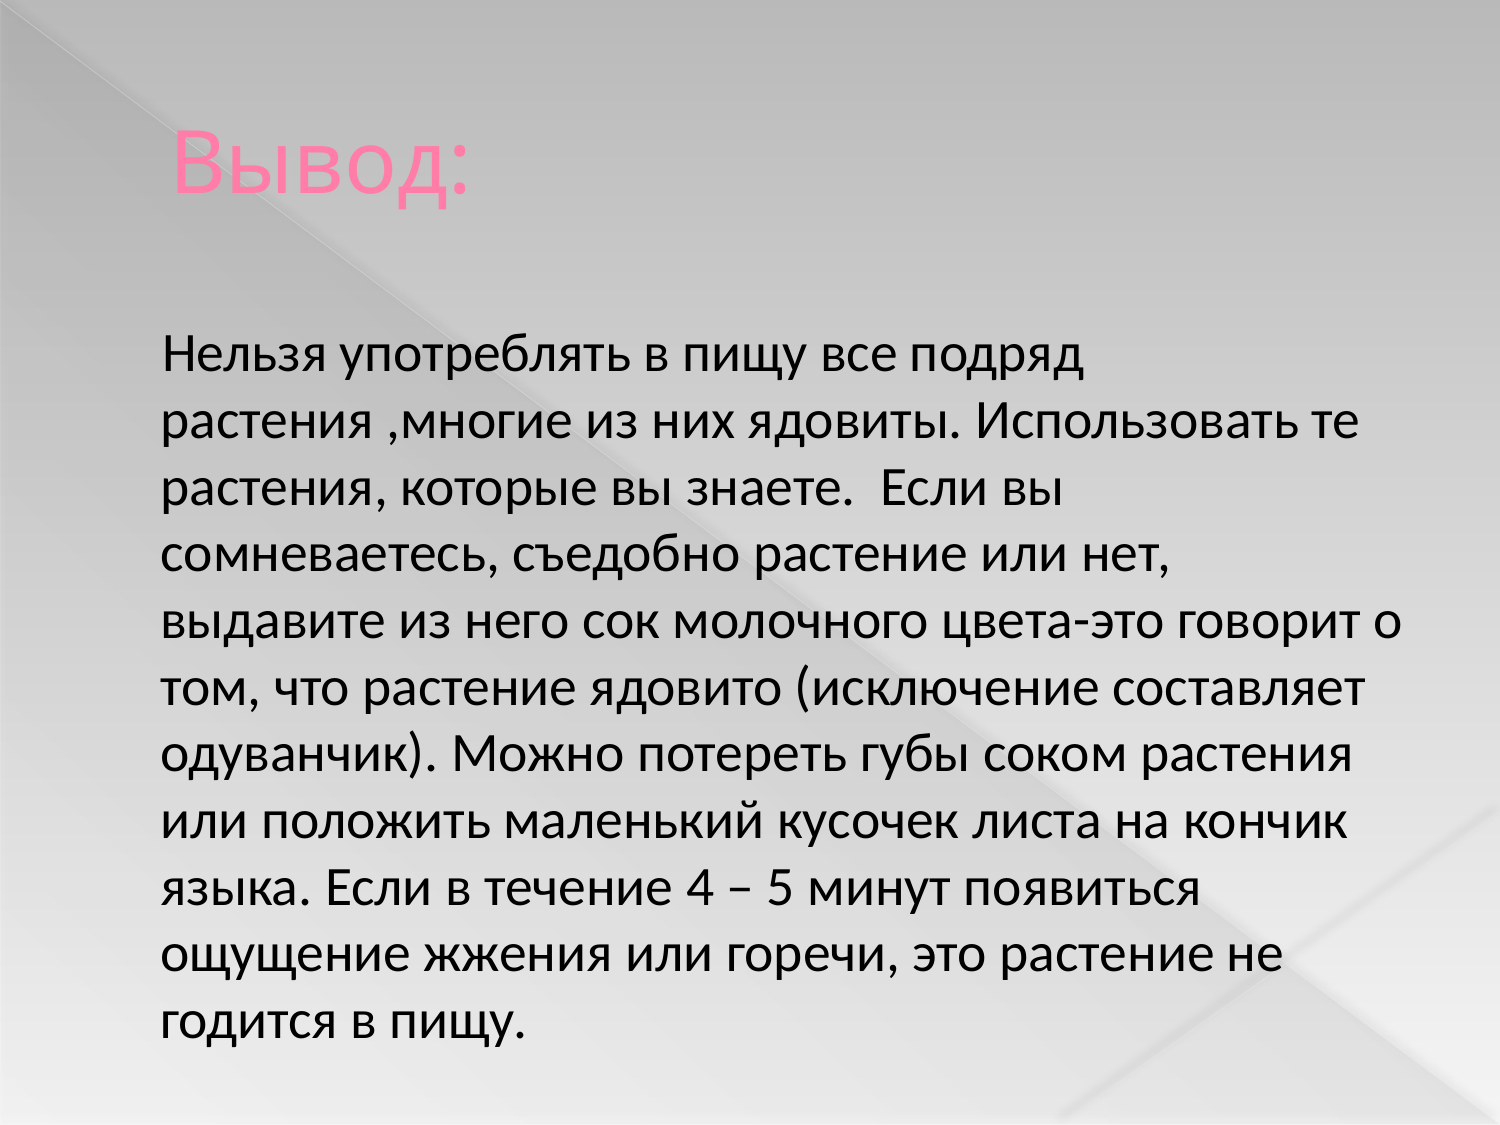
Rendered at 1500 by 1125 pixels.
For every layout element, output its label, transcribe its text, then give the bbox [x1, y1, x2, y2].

title Вывод: [75, 43, 1425, 274]
list Нельзя употреблять в пищу все подряд растения ,многие из них ядовиты. Использовать те растения, которые вы знаете. Если вы сомневаетесь, съедобно растение или нет, выдавите из него сок молочного цвета-это говорит о том, что растение ядовито (исключение составляет одуванчик). Можно потереть губы соком растения или положить маленький кусочек листа на кончик языка. Если в течение 4 – 5 минут появиться ощущение жжения или горечи, это растение не годится в пищу. [75, 308, 1425, 1059]
